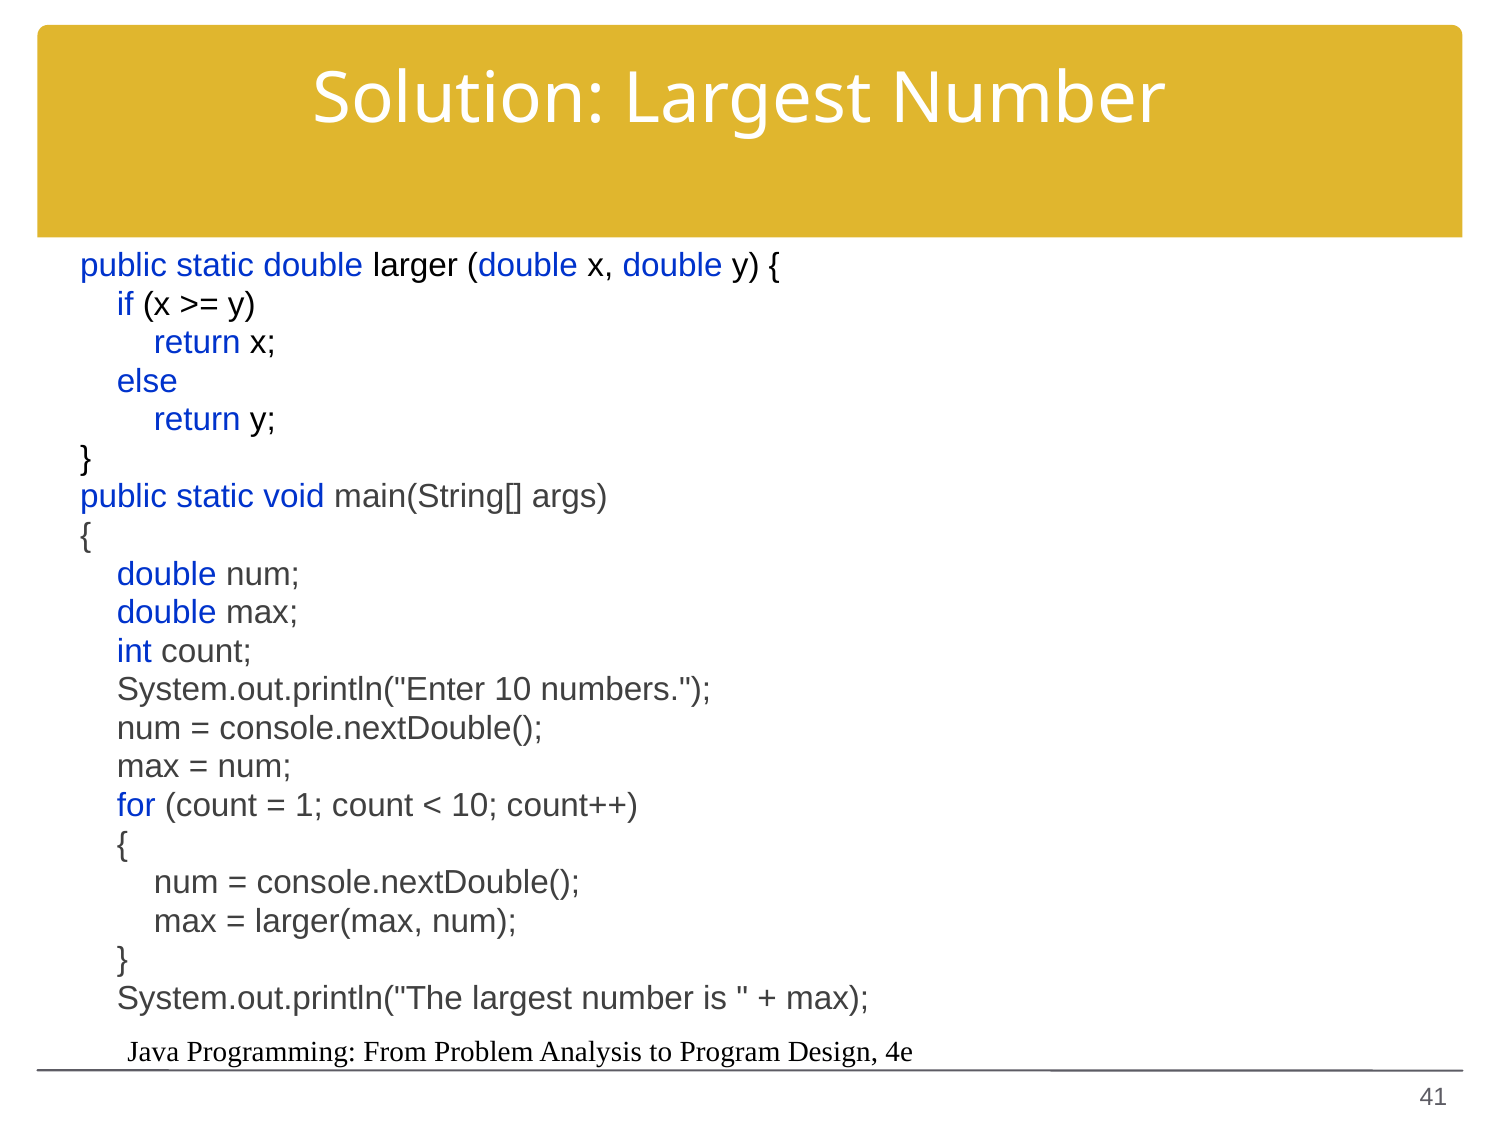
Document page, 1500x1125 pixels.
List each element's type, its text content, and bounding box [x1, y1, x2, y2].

text_box Java Programming: From Problem Analysis to Program Design, 4e [112, 1024, 988, 1100]
slide_number 41 [1112, 1069, 1463, 1123]
title Solution: Largest Number [64, 0, 1416, 188]
list public static double larger (double x, double y) { if (x >= y) return x; else return y; } public static void main(String[] args) { double num; double max; int count; System.out.println("Enter 10 numbers."); num = console.nextDouble(); max = num; for (count = 1; count < 10; count++) { num = console.nextDouble(); max = larger(max, num); } System.out.println("The largest number is " + max); [64, 243, 1448, 1048]
